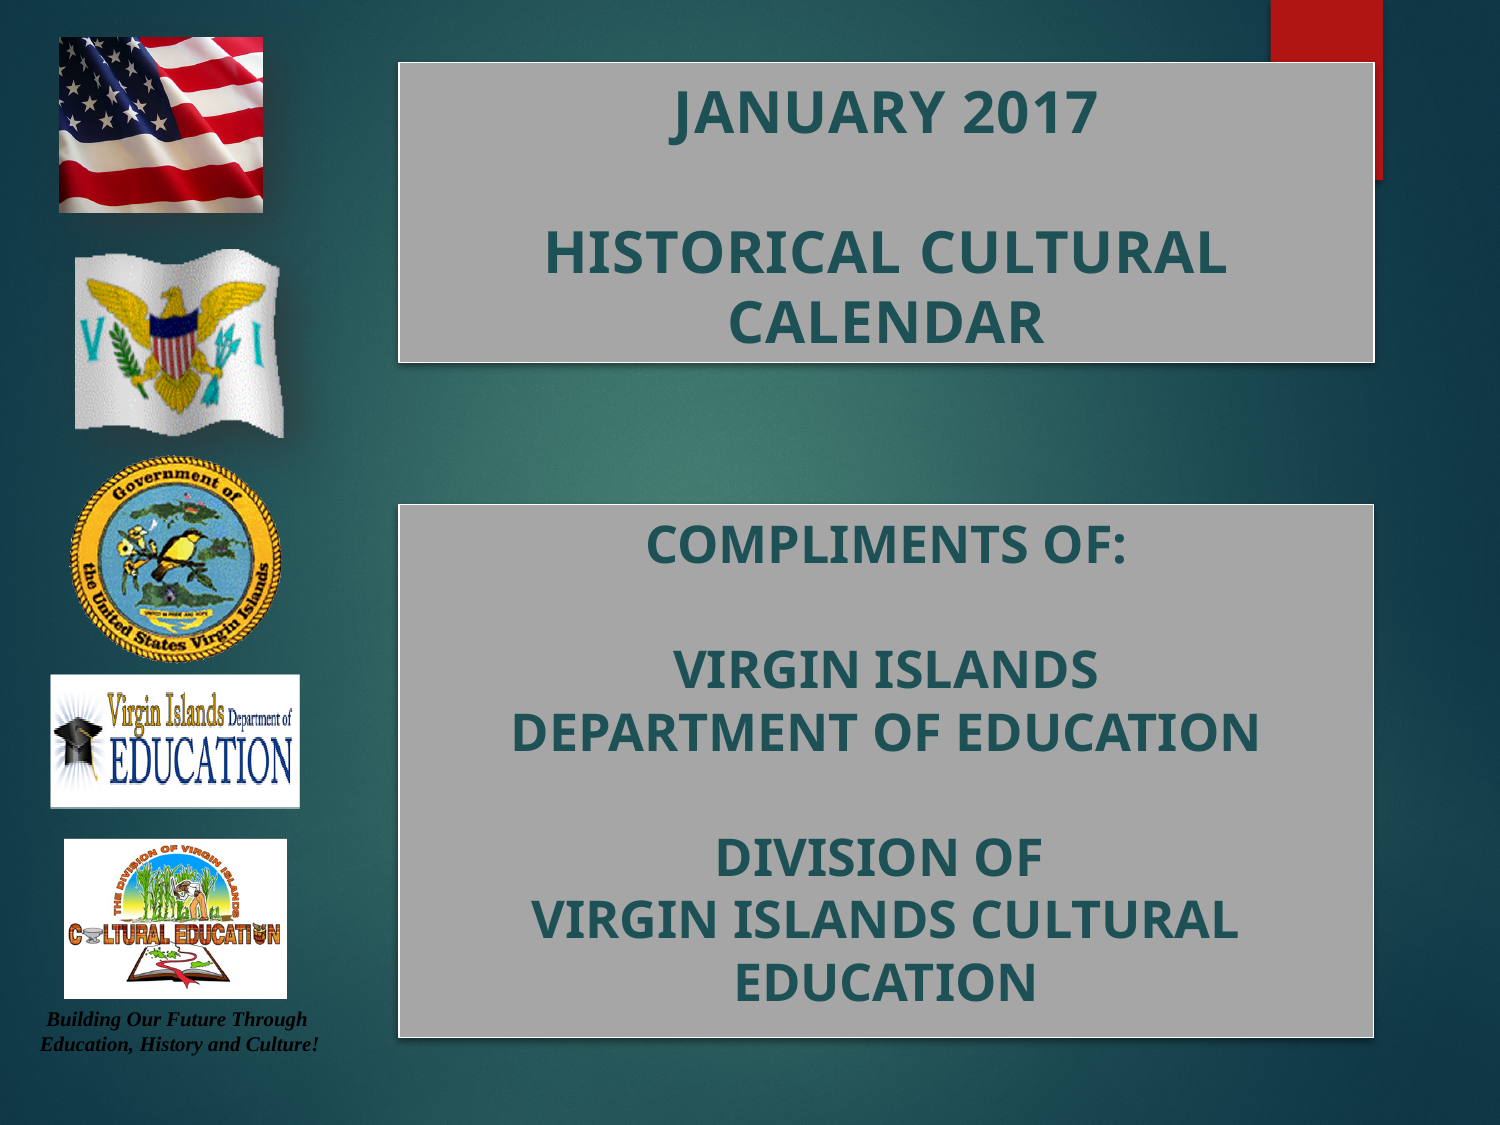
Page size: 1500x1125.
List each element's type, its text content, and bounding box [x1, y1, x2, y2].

picture [62, 837, 288, 1001]
text_box COMPLIMENTS OF: VIRGIN ISLANDS DEPARTMENT OF EDUCATION DIVISION OF VIRGIN ISLANDS CULTURAL EDUCATION [398, 504, 1374, 1038]
picture [59, 37, 263, 213]
text_box JANUARY 2017 HISTORICAL CULTURAL CALENDAR [398, 62, 1375, 363]
picture [74, 249, 285, 438]
picture [49, 449, 301, 809]
text_box Building Our Future Through Education, History and Culture! [24, 999, 335, 1066]
